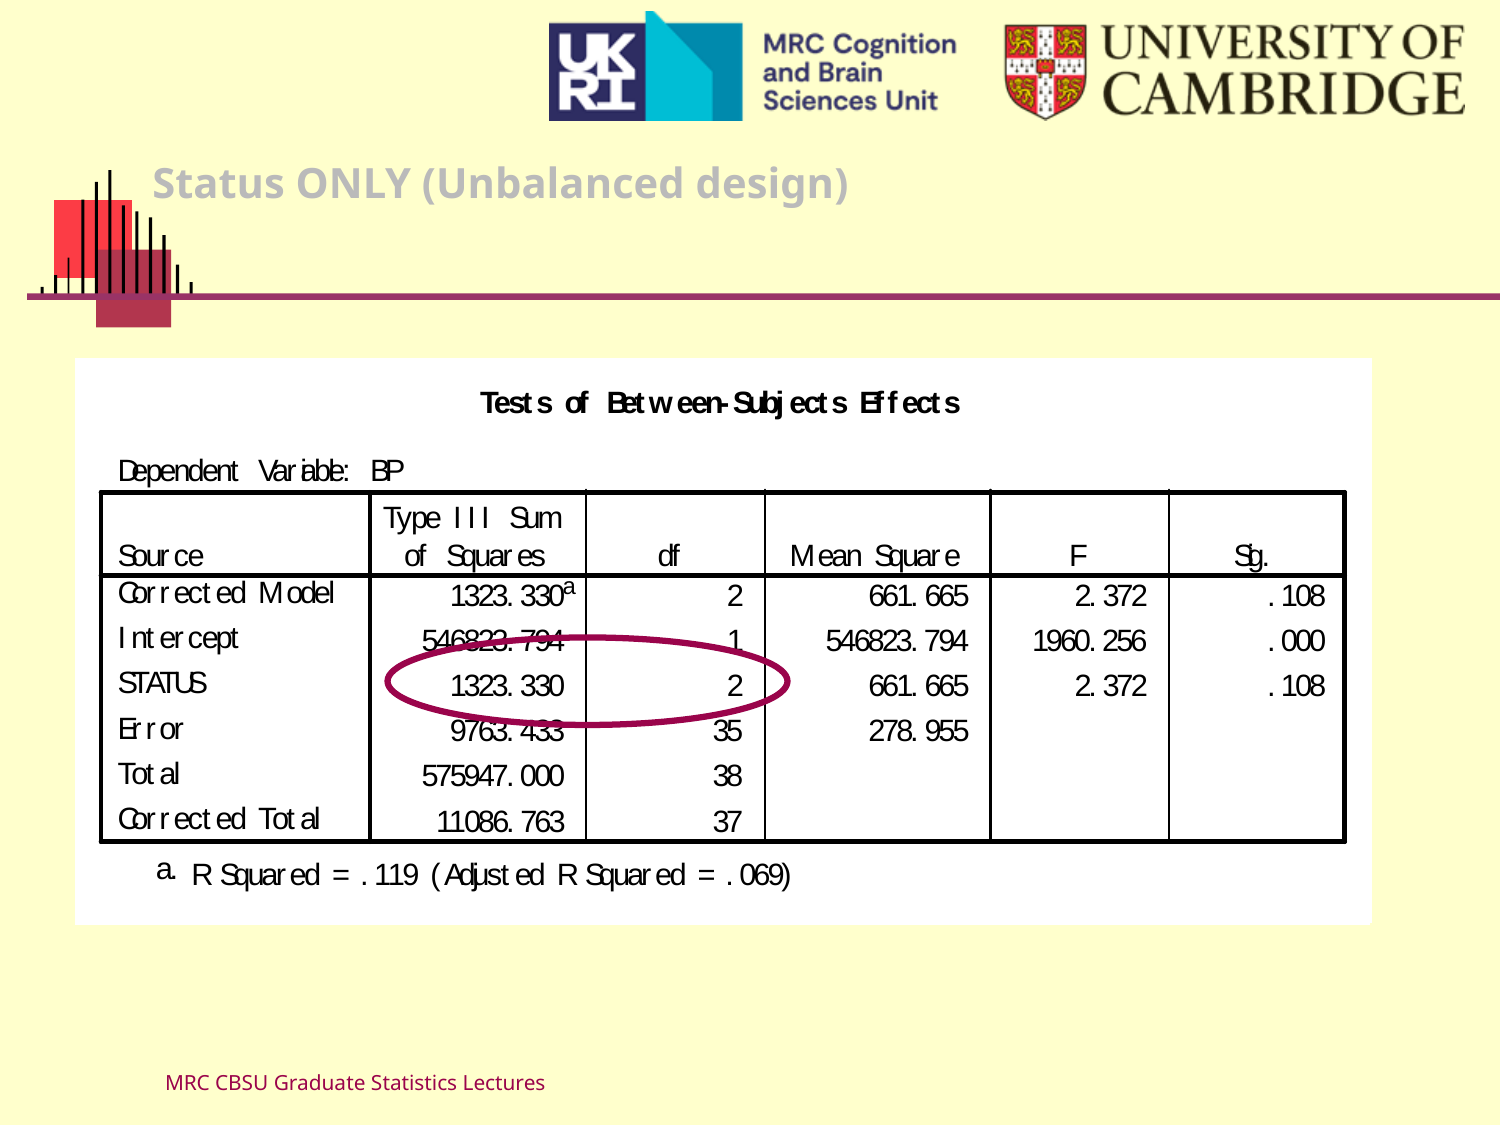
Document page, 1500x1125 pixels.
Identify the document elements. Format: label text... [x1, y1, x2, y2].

title Status ONLY (Unbalanced design) [137, 137, 988, 233]
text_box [74, 358, 1426, 942]
footer MRC CBSU Graduate Statistics Lectures [149, 1062, 988, 1101]
picture [549, 11, 1465, 121]
